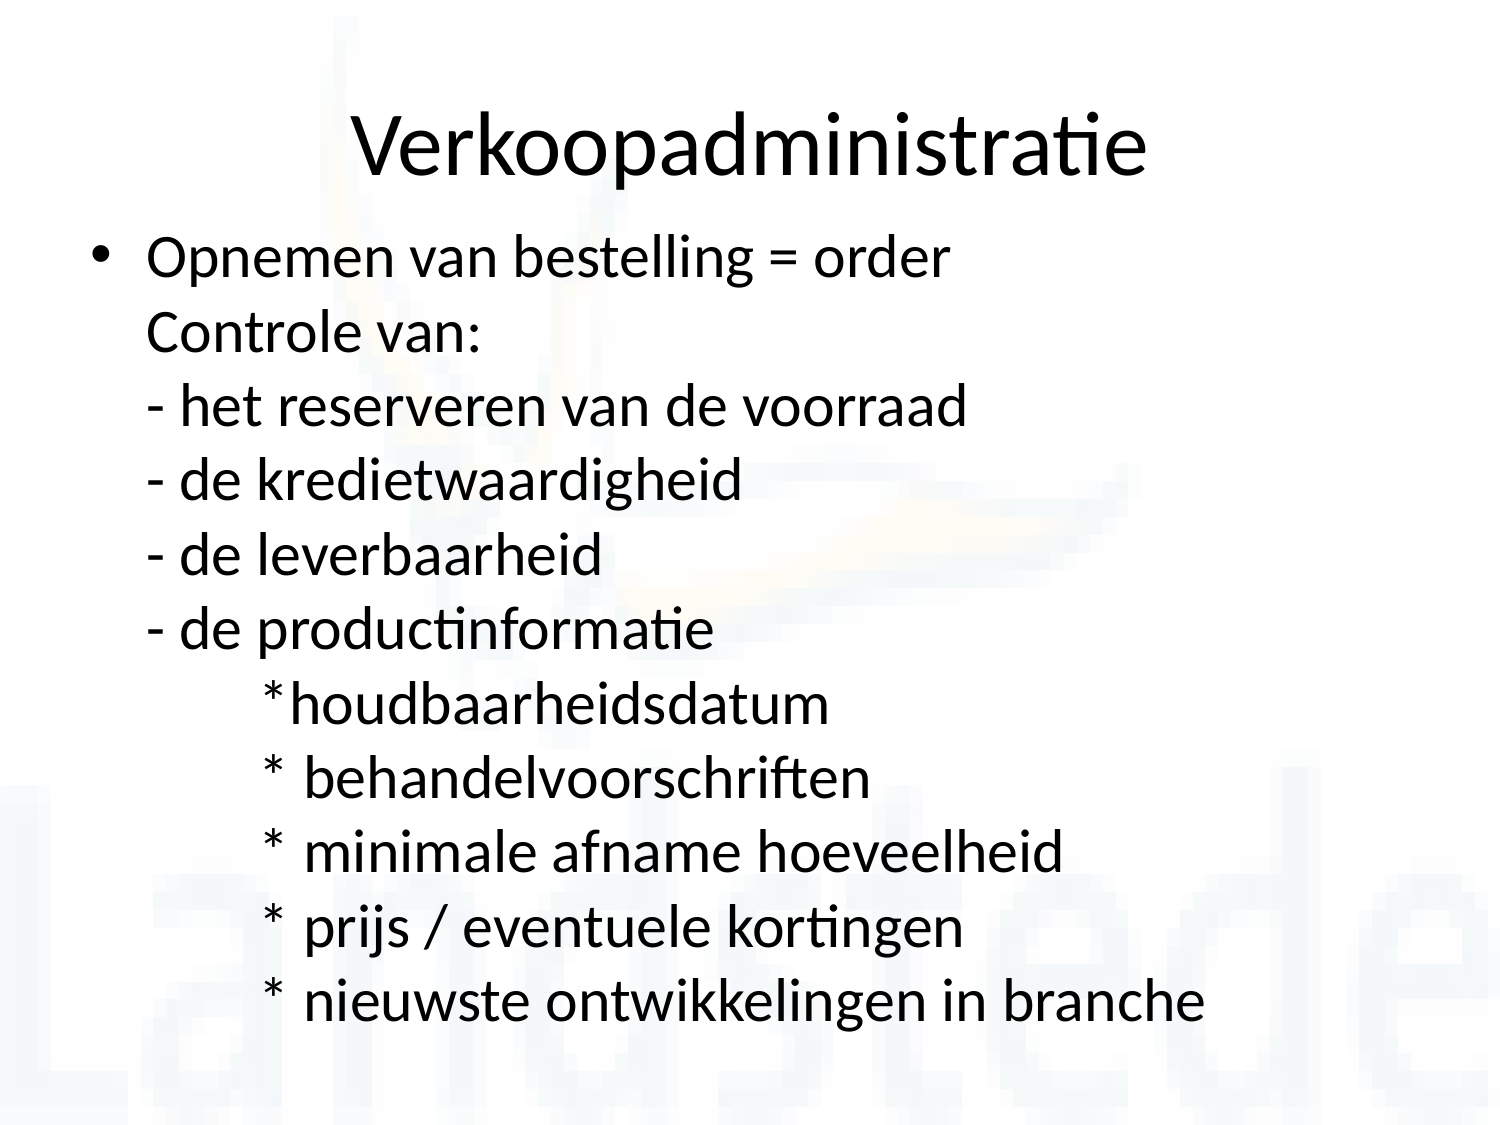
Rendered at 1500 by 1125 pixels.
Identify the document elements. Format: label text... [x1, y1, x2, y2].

title Verkoopadministratie [75, 45, 1425, 208]
list Opnemen van bestelling = order Controle van: - het reserveren van de voorraad - de kredietwaardigheid - de leverbaarheid - de productinformatie *houdbaarheidsdatum * behandelvoorschriften * minimale afname hoeveelheid * prijs / eventuele kortingen * nieuwste ontwikkelingen in branche [75, 208, 1425, 1047]
